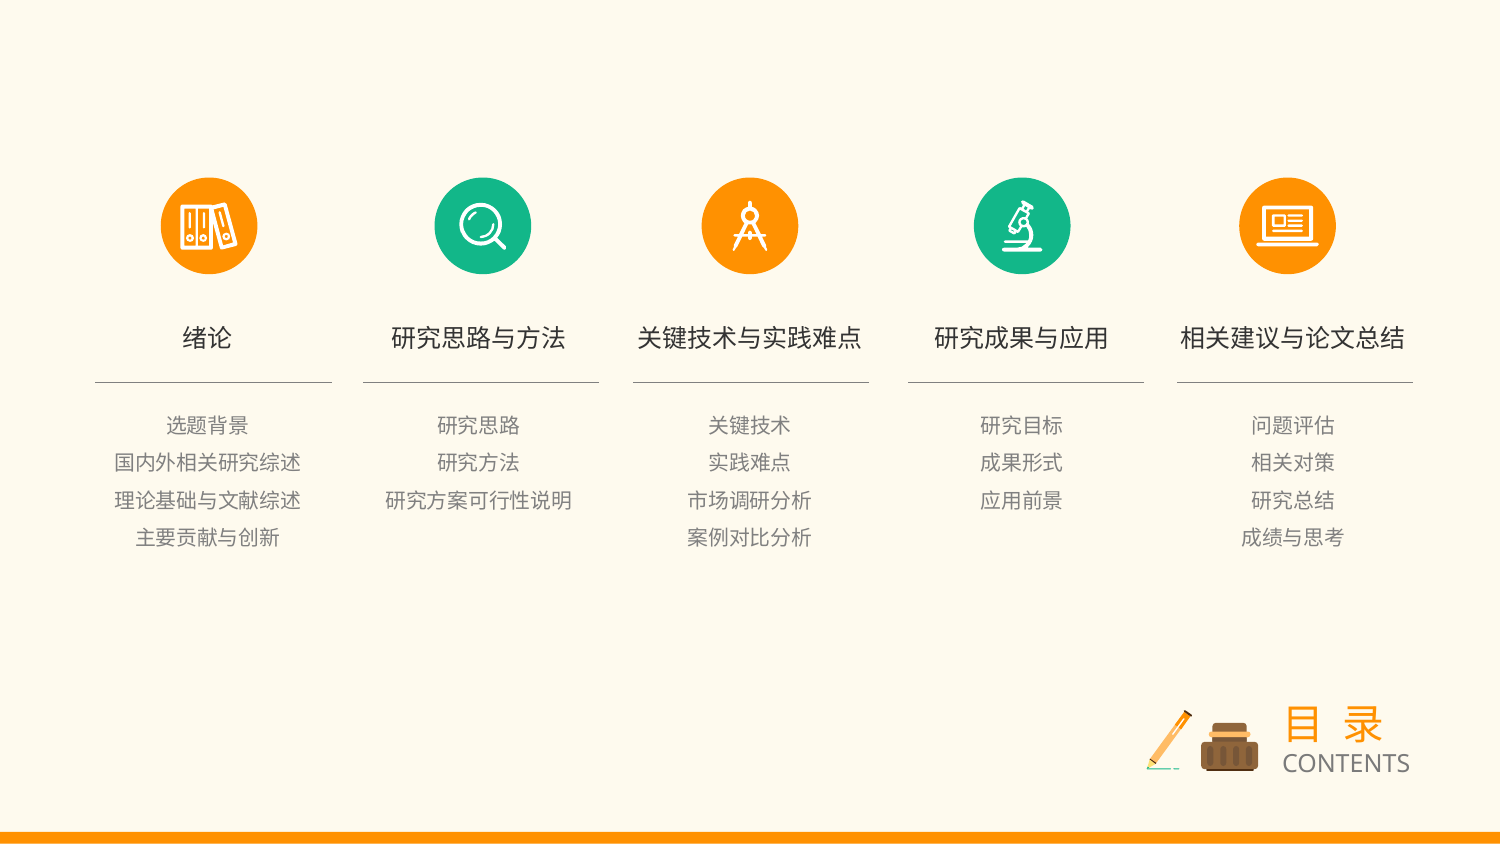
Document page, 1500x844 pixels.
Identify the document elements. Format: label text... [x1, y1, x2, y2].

text_box 问题评估 相关对策 研究总结 成绩与思考 [1226, 392, 1360, 558]
text_box 研究思路与方法 [376, 315, 582, 361]
text_box [158, 175, 260, 277]
text_box [1262, 205, 1314, 241]
text_box 目 录 CONTENTS [1282, 697, 1424, 778]
text_box [180, 202, 238, 250]
text_box 研究目标 成果形式 应用前景 [965, 392, 1079, 520]
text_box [1146, 709, 1259, 771]
text_box [699, 175, 801, 277]
text_box [1237, 175, 1338, 277]
text_box [0, 830, 1500, 844]
text_box [971, 175, 1073, 277]
text_box 相关建议与论文总结 [1165, 315, 1421, 361]
text_box [459, 202, 506, 250]
text_box [1256, 242, 1319, 247]
text_box 关键技术与实践难点 [622, 315, 878, 361]
text_box 研究成果与应用 [919, 315, 1125, 361]
text_box [1001, 200, 1043, 252]
text_box 选题背景 国内外相关研究综述 理论基础与文献综述 主要贡献与创新 [99, 392, 316, 558]
text_box 关键技术 实践难点 市场调研分析 案例对比分析 [672, 392, 828, 558]
text_box 研究思路 研究方法 研究方案可行性说明 [370, 392, 588, 520]
text_box [732, 200, 768, 251]
text_box [432, 175, 534, 277]
text_box 绪论 [114, 315, 302, 361]
